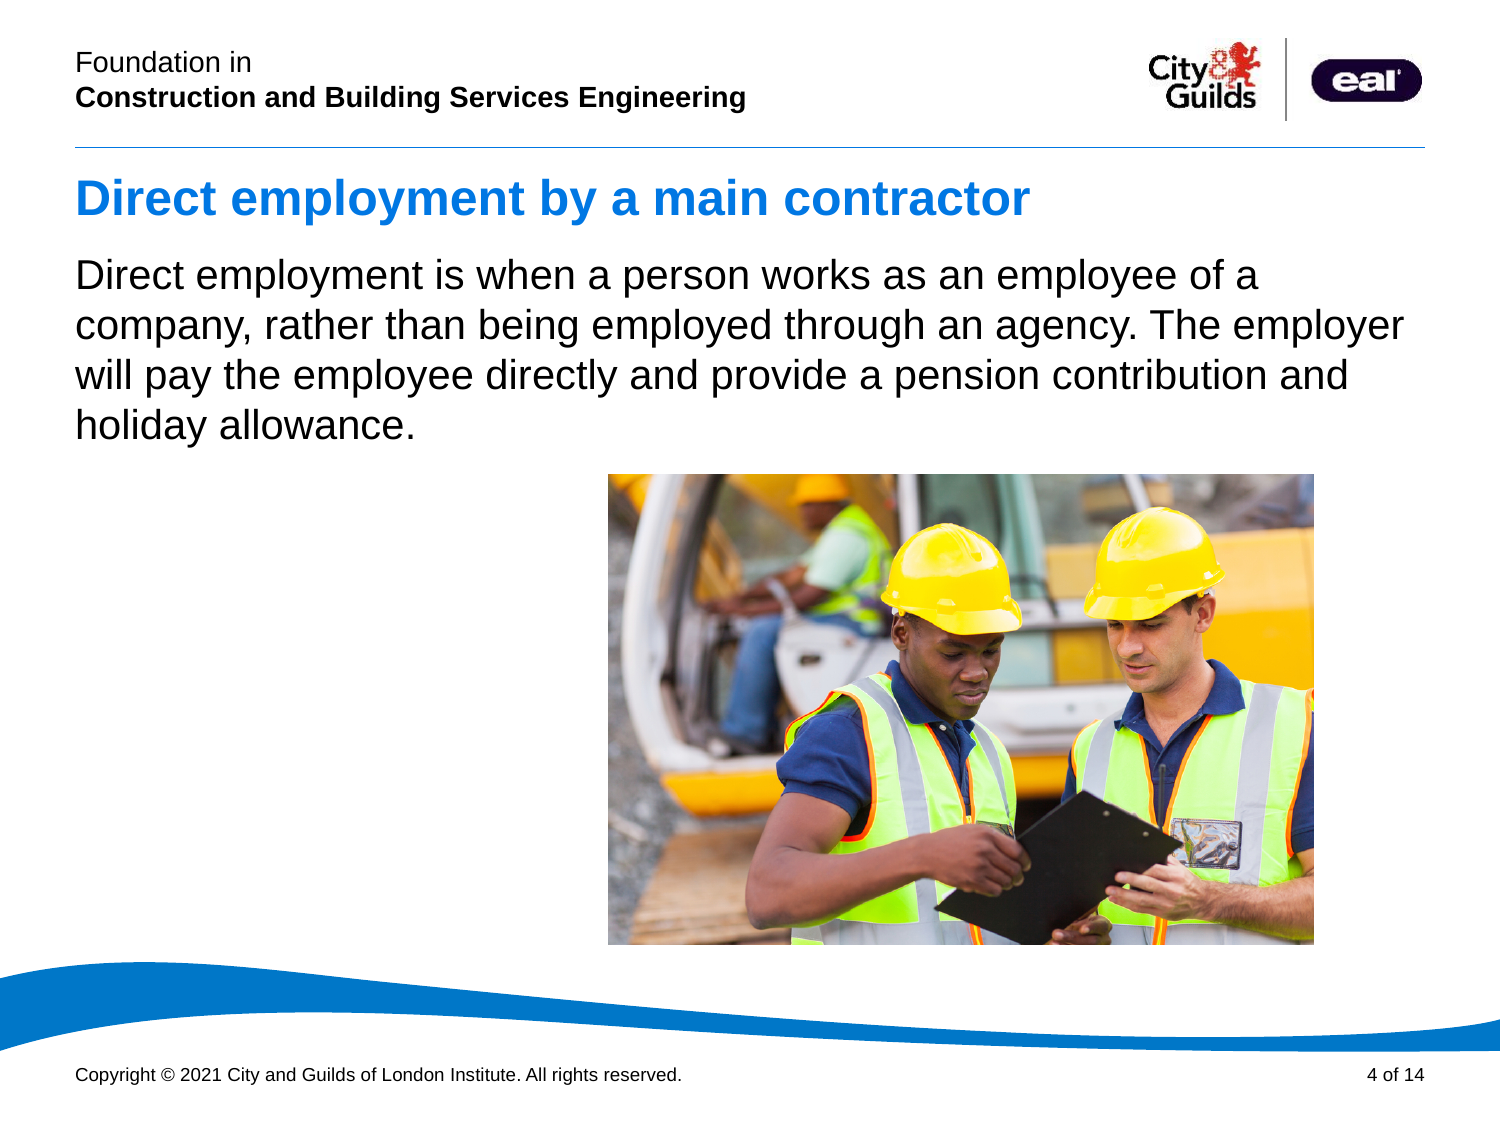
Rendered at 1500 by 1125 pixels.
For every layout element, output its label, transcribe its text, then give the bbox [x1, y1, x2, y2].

list Direct employment is when a person works as an employee of a company, rather than being employed through an agency. The employer will pay the employee directly and provide a pension contribution and holiday allowance. [74, 247, 1426, 946]
picture [607, 474, 1314, 946]
picture [1149, 38, 1422, 121]
title Direct employment by a main contractor [74, 165, 1426, 229]
